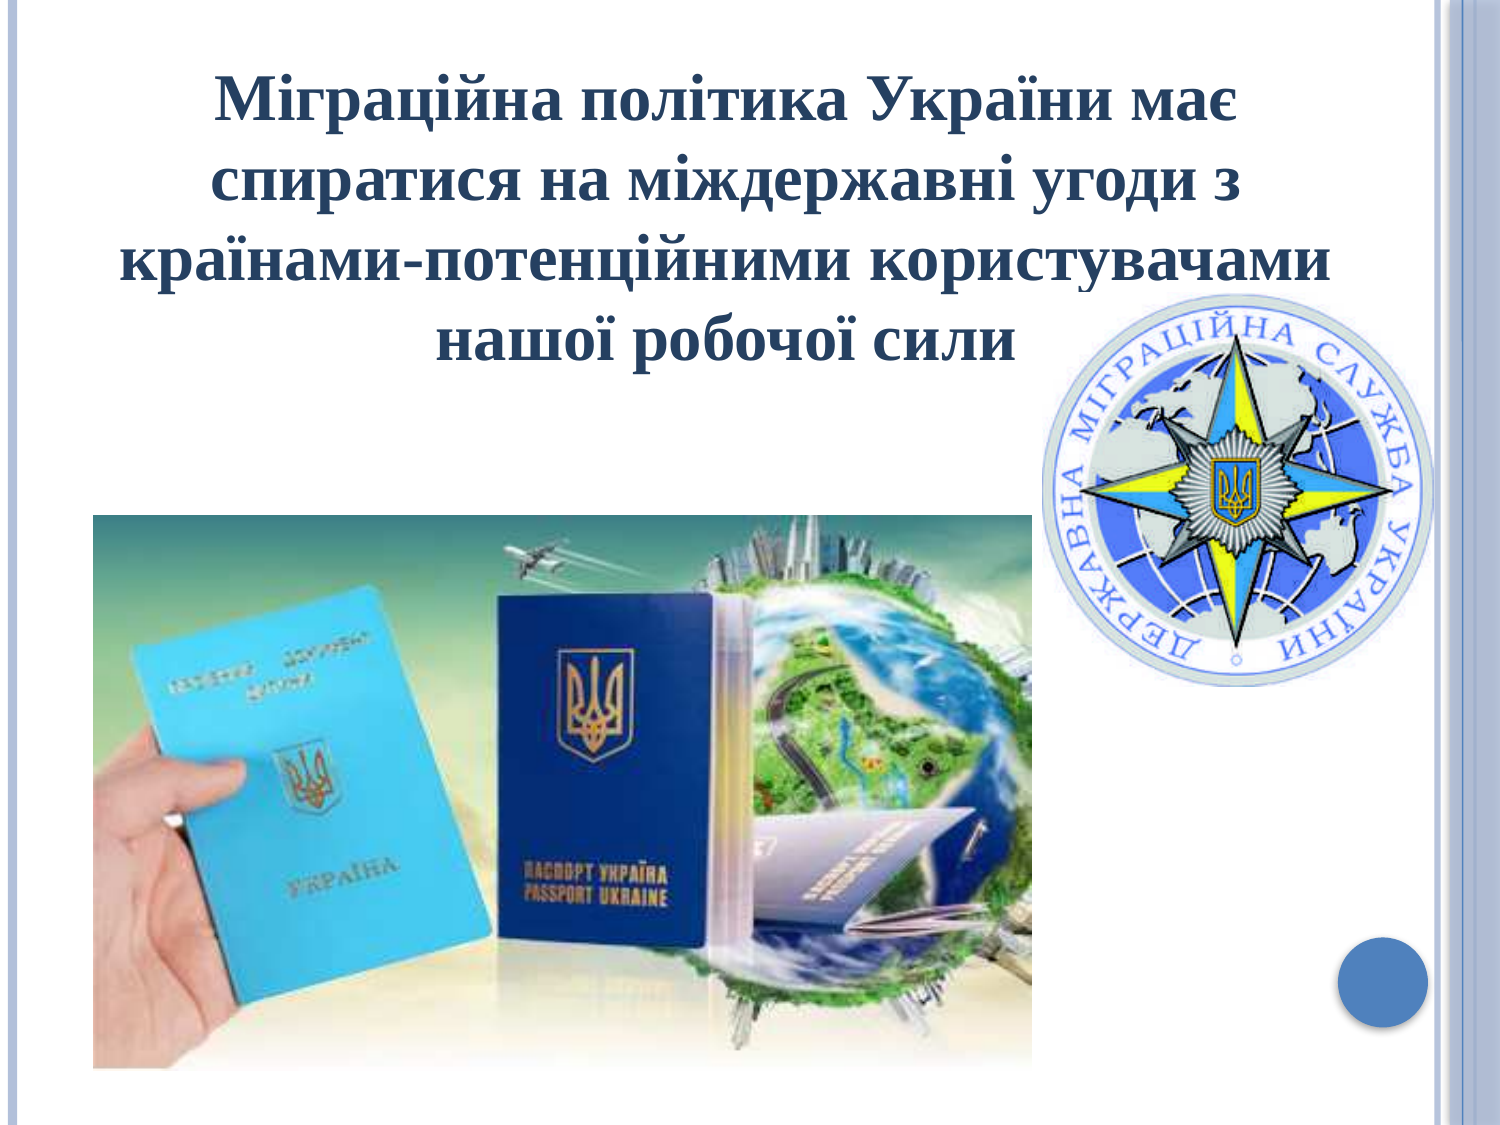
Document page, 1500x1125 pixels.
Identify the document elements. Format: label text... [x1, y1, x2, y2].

text_box Міграційна політика України має спиратися на міждержавні угоди з країнами-потенційними користувачами нашої робочої сили [81, 46, 1371, 382]
picture [93, 515, 1032, 1071]
picture [1042, 292, 1435, 688]
